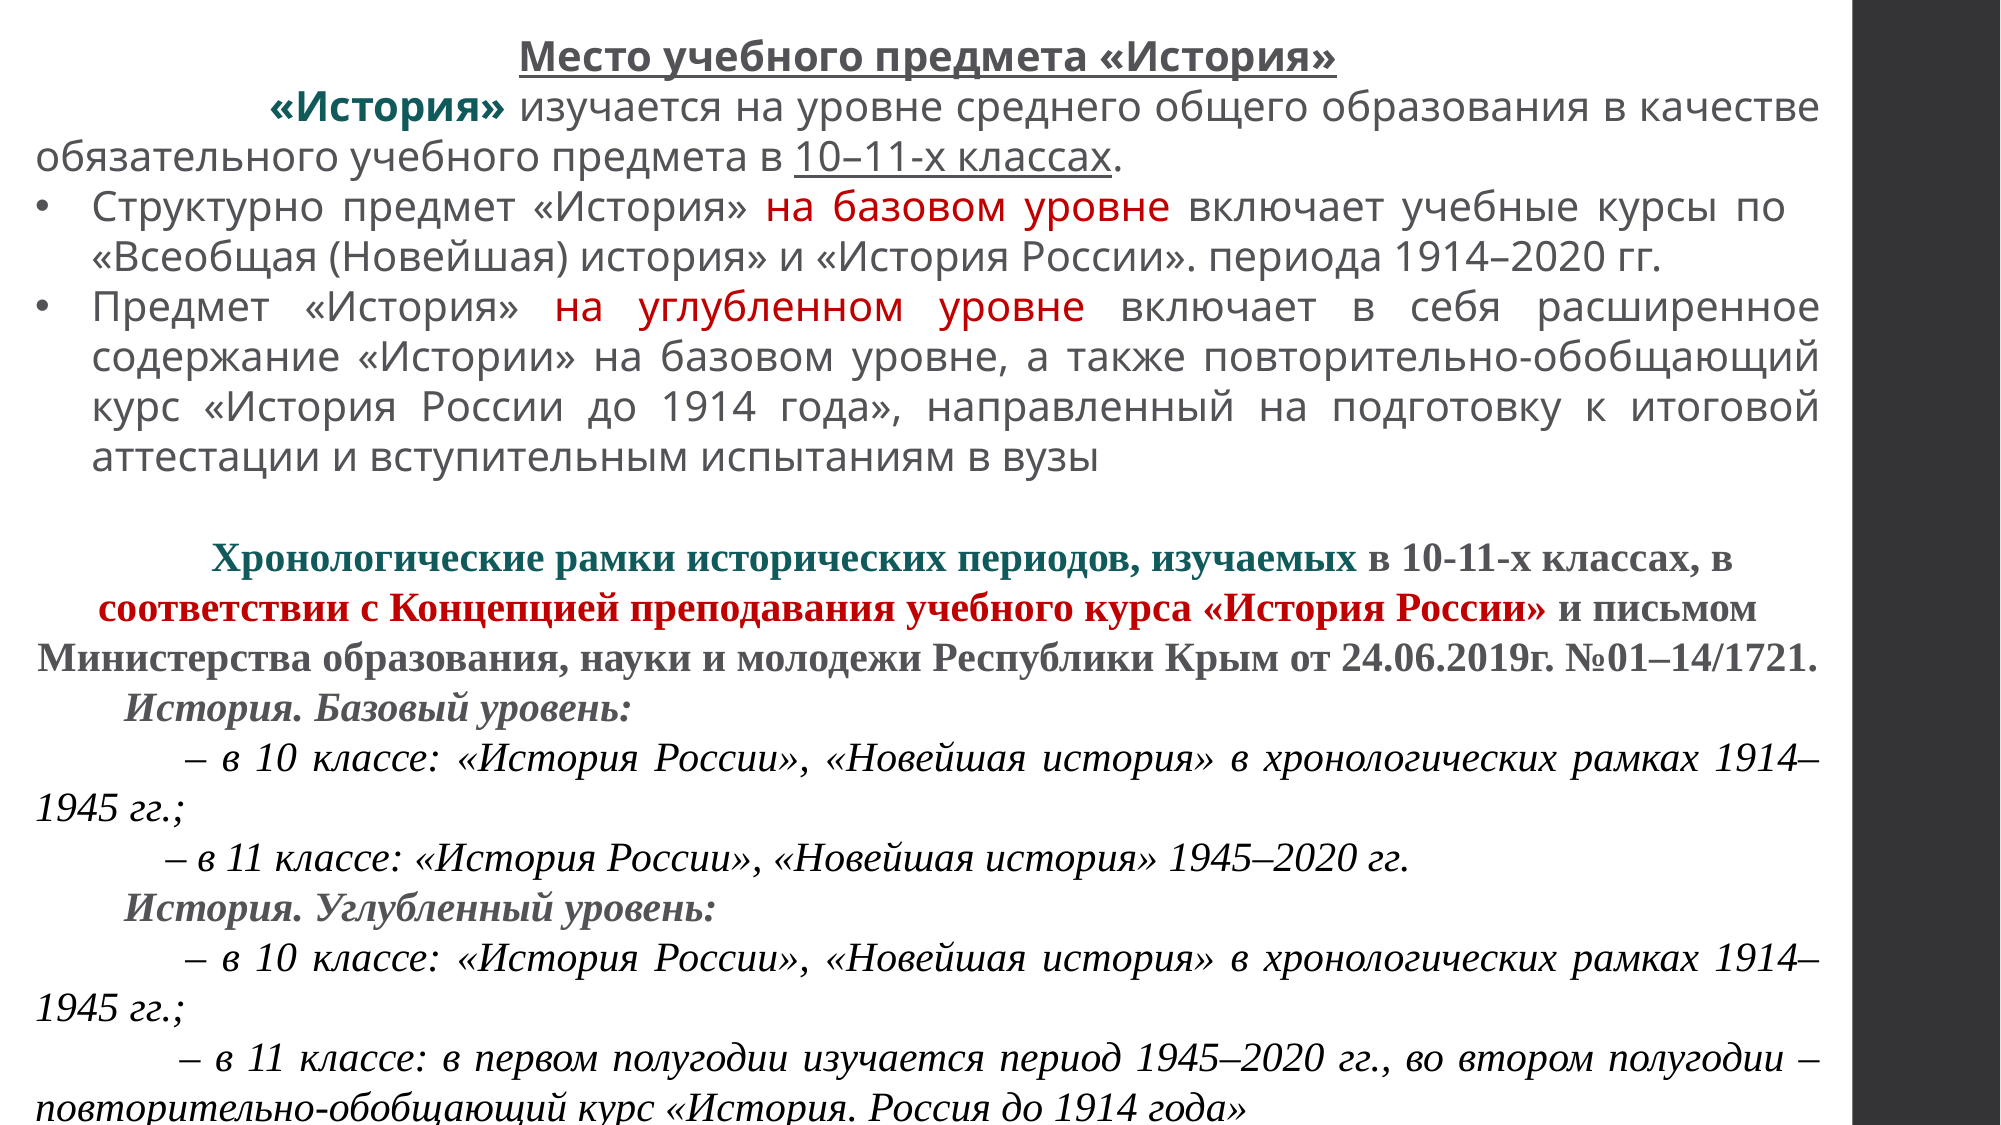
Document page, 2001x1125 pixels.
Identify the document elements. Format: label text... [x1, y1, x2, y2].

text_box Место учебного предмета «История» «История» изучается на уровне среднего общего образования в качестве обязательного учебного предмета в 10–11-х классах. Структурно предмет «История» на базовом уровне включает учебные курсы по «Всеобщая (Новейшая) история» и «История России». периода 1914–2020 гг. Предмет «История» на углубленном уровне включает в себя расширенное содержание «Истории» на базовом уровне, а также повторительно-обобщающий курс «История России до 1914 года», направленный на подготовку к итоговой аттестации и вступительным испытаниям в вузы Хронологические рамки исторических периодов, изучаемых в 10-11-х классах, в соответствии с Концепцией преподавания учебного курса «История России» и письмом Министерства образования, науки и молодежи Республики Крым от 24.06.2019г. №01–14/1721. История. Базовый уровень: – в 10 классе: «История России», «Новейшая история» в хронологических рамках 1914–1945 гг.; – в 11 классе: «История России», «Новейшая история» 1945–2020 гг. История. Углубленный уровень: – в 10 классе: «История России», «Новейшая история» в хронологических рамках 1914–1945 гг.; – в 11 классе: в первом полугодии изучается период 1945–2020 гг., во втором полугодии – повторительно-обобщающий курс «История. Россия до 1914 года» Рекомендовано запланировать уроки повторения исторического периода 1914–1941 гг. [20, 22, 1836, 1125]
